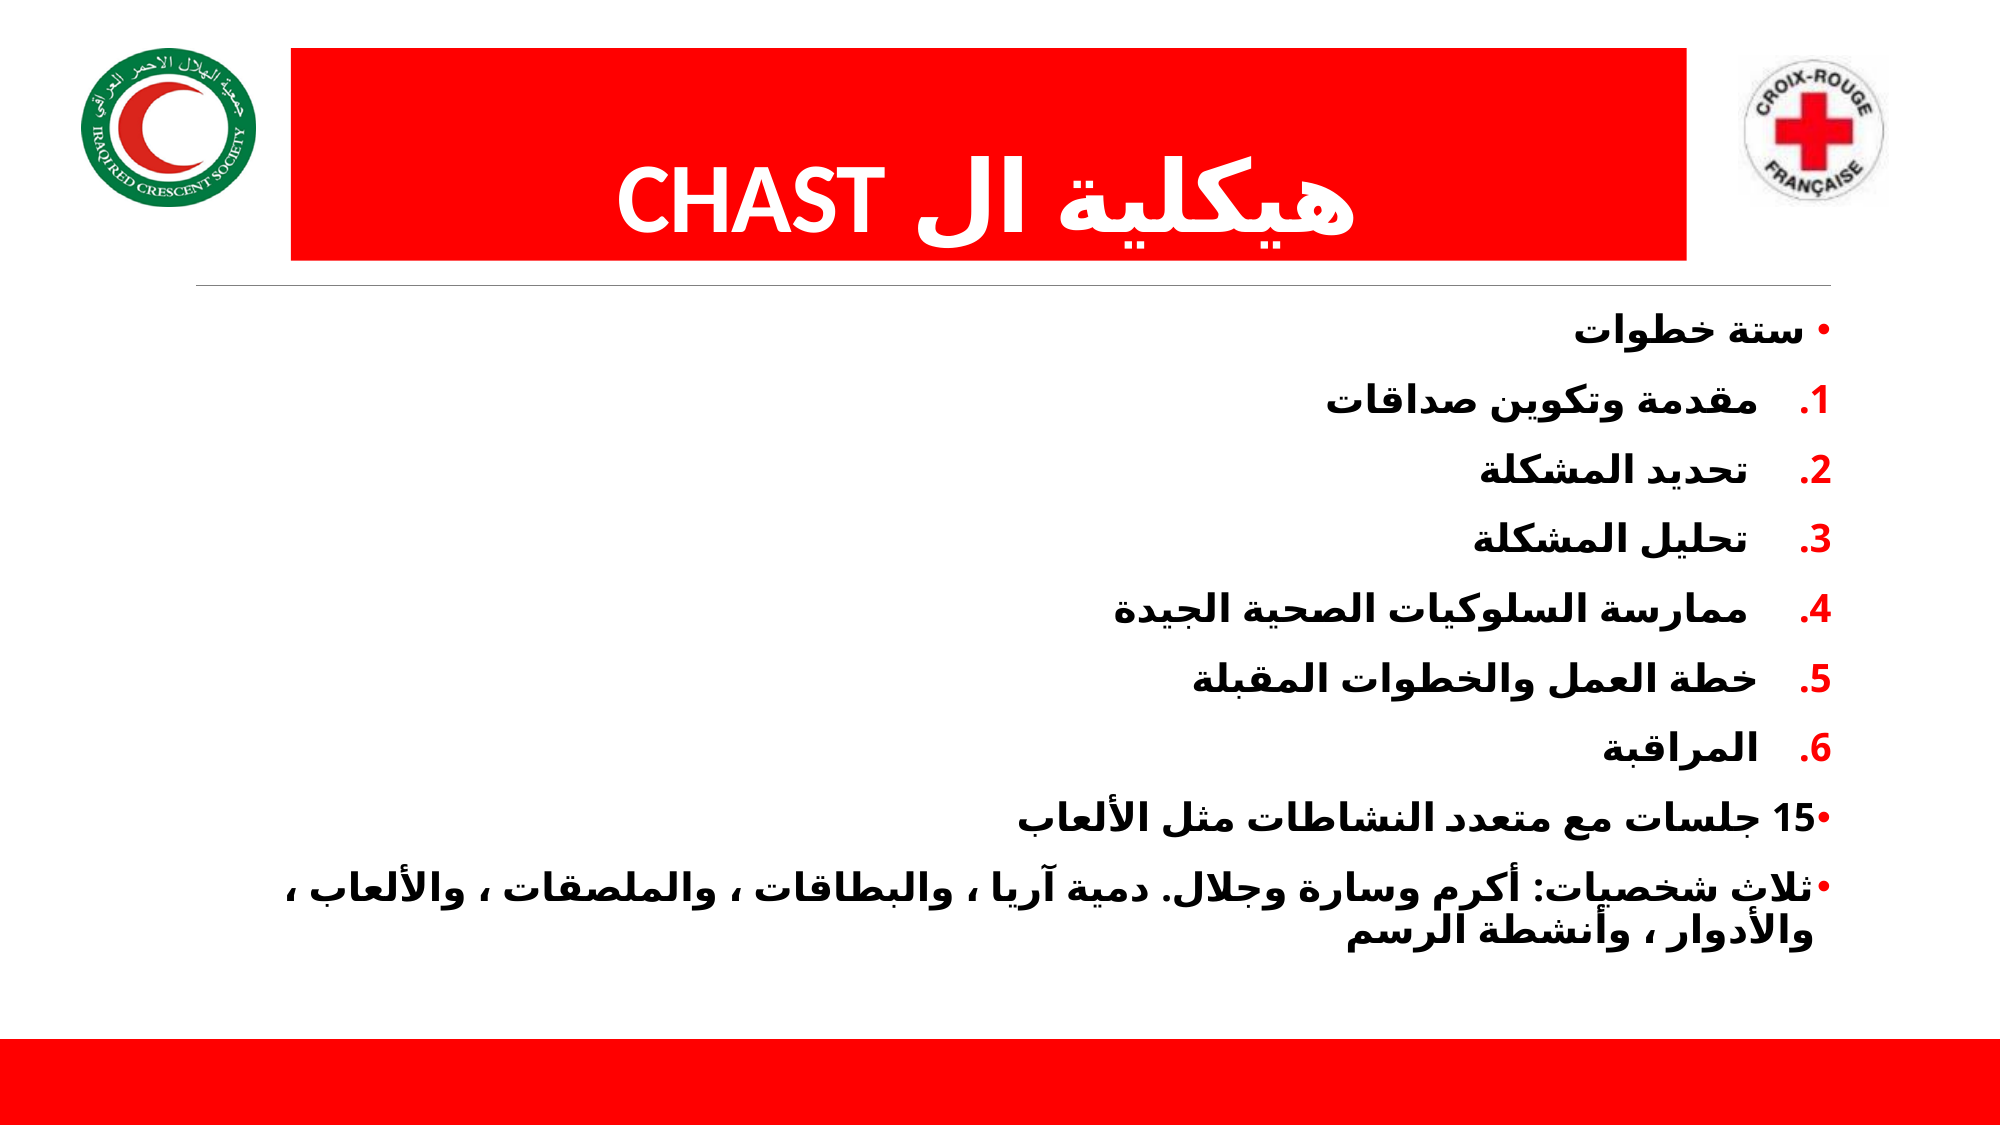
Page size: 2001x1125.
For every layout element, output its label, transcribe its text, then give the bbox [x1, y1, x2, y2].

list ستة خطوات مقدمة وتكوين صداقات تحديد المشكلة تحليل المشكلة ممارسة السلوكيات الصحية الجيدة خطة العمل والخطوات المقبلة المراقبة 15 جلسات مع متعدد النشاطات مثل الألعاب ثلاث شخصيات: أكرم وسارة وجلال. دمية آريا ، والبطاقات ، والملصقات ، والألعاب ، والأدوار ، وأنشطة الرسم [180, 302, 1830, 963]
picture [1737, 55, 1890, 207]
picture [81, 47, 257, 207]
title هيكلية ال CHAST [290, 48, 1687, 261]
